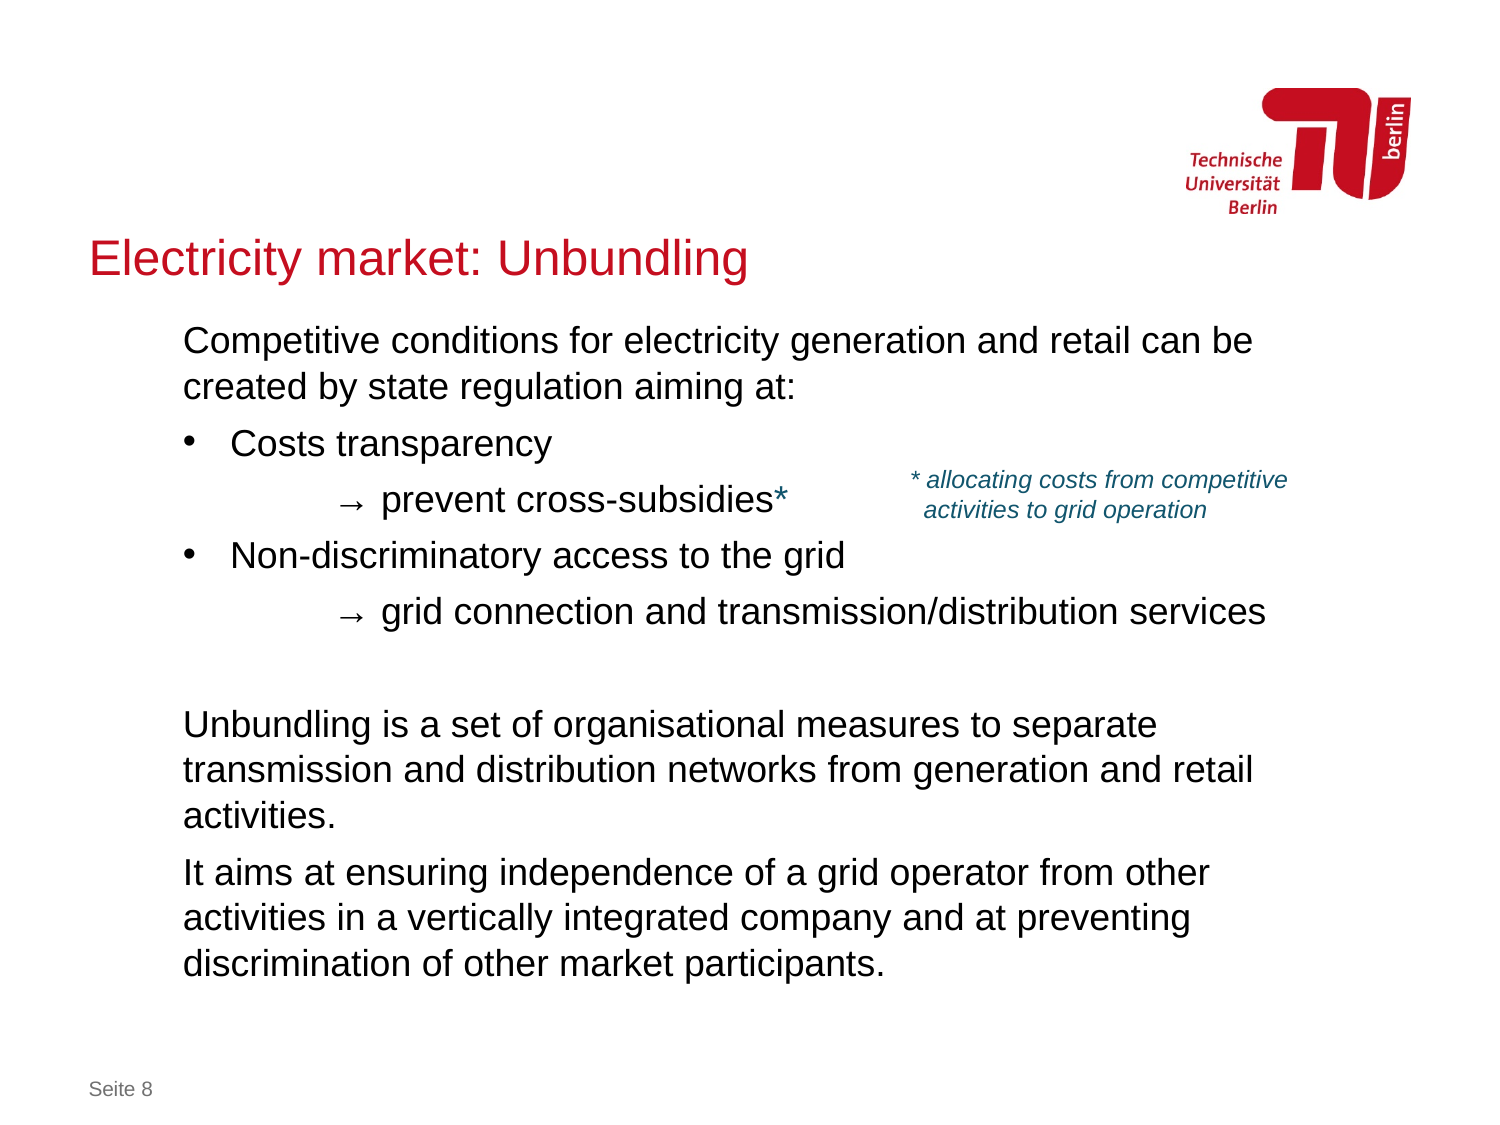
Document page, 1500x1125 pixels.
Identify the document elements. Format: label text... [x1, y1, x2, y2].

slide_number Seite 8 [88, 1075, 1176, 1101]
list Competitive conditions for electricity generation and retail can be created by state regulation aiming at: Costs transparency → prevent cross-subsidies* Non-discriminatory access to the grid → grid connection and transmission/distribution services Unbundling is a set of organisational measures to separate transmission and distribution networks from generation and retail activities. It aims at ensuring independence of a grid operator from other activities in a vertically integrated company and at preventing discrimination of other market participants. [183, 315, 1294, 983]
text_box * allocating costs from competitive activities to grid operation [894, 456, 1321, 531]
picture [1186, 88, 1411, 214]
title Electricity market: Unbundling [88, 226, 1411, 286]
